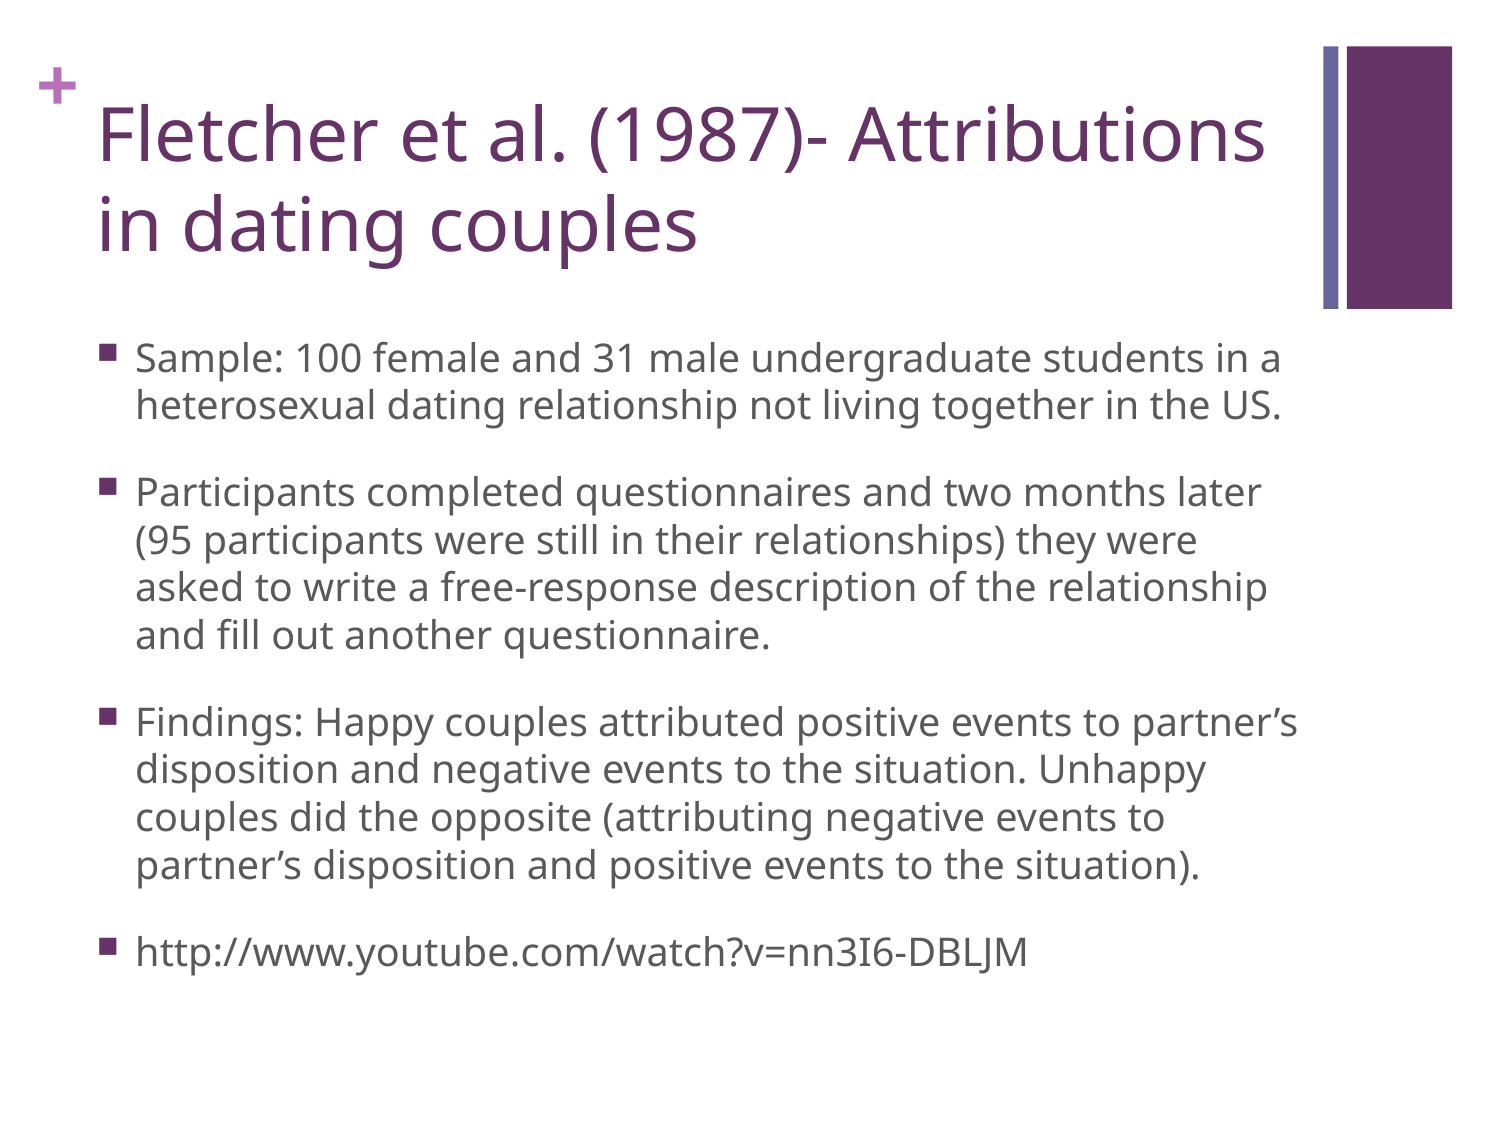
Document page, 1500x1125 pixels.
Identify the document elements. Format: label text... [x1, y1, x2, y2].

list Sample: 100 female and 31 male undergraduate students in a heterosexual dating relationship not living together in the US. Participants completed questionnaires and two months later (95 participants were still in their relationships) they were asked to write a free-response description of the relationship and fill out another questionnaire. Findings: Happy couples attributed positive events to partner’s disposition and negative events to the situation. Unhappy couples did the opposite (attributing negative events to partner’s disposition and positive events to the situation). http://www.youtube.com/watch?v=nn3I6-DBLJM [81, 324, 1322, 1005]
title Fletcher et al. (1987)- Attributions in dating couples [81, 79, 1322, 263]
